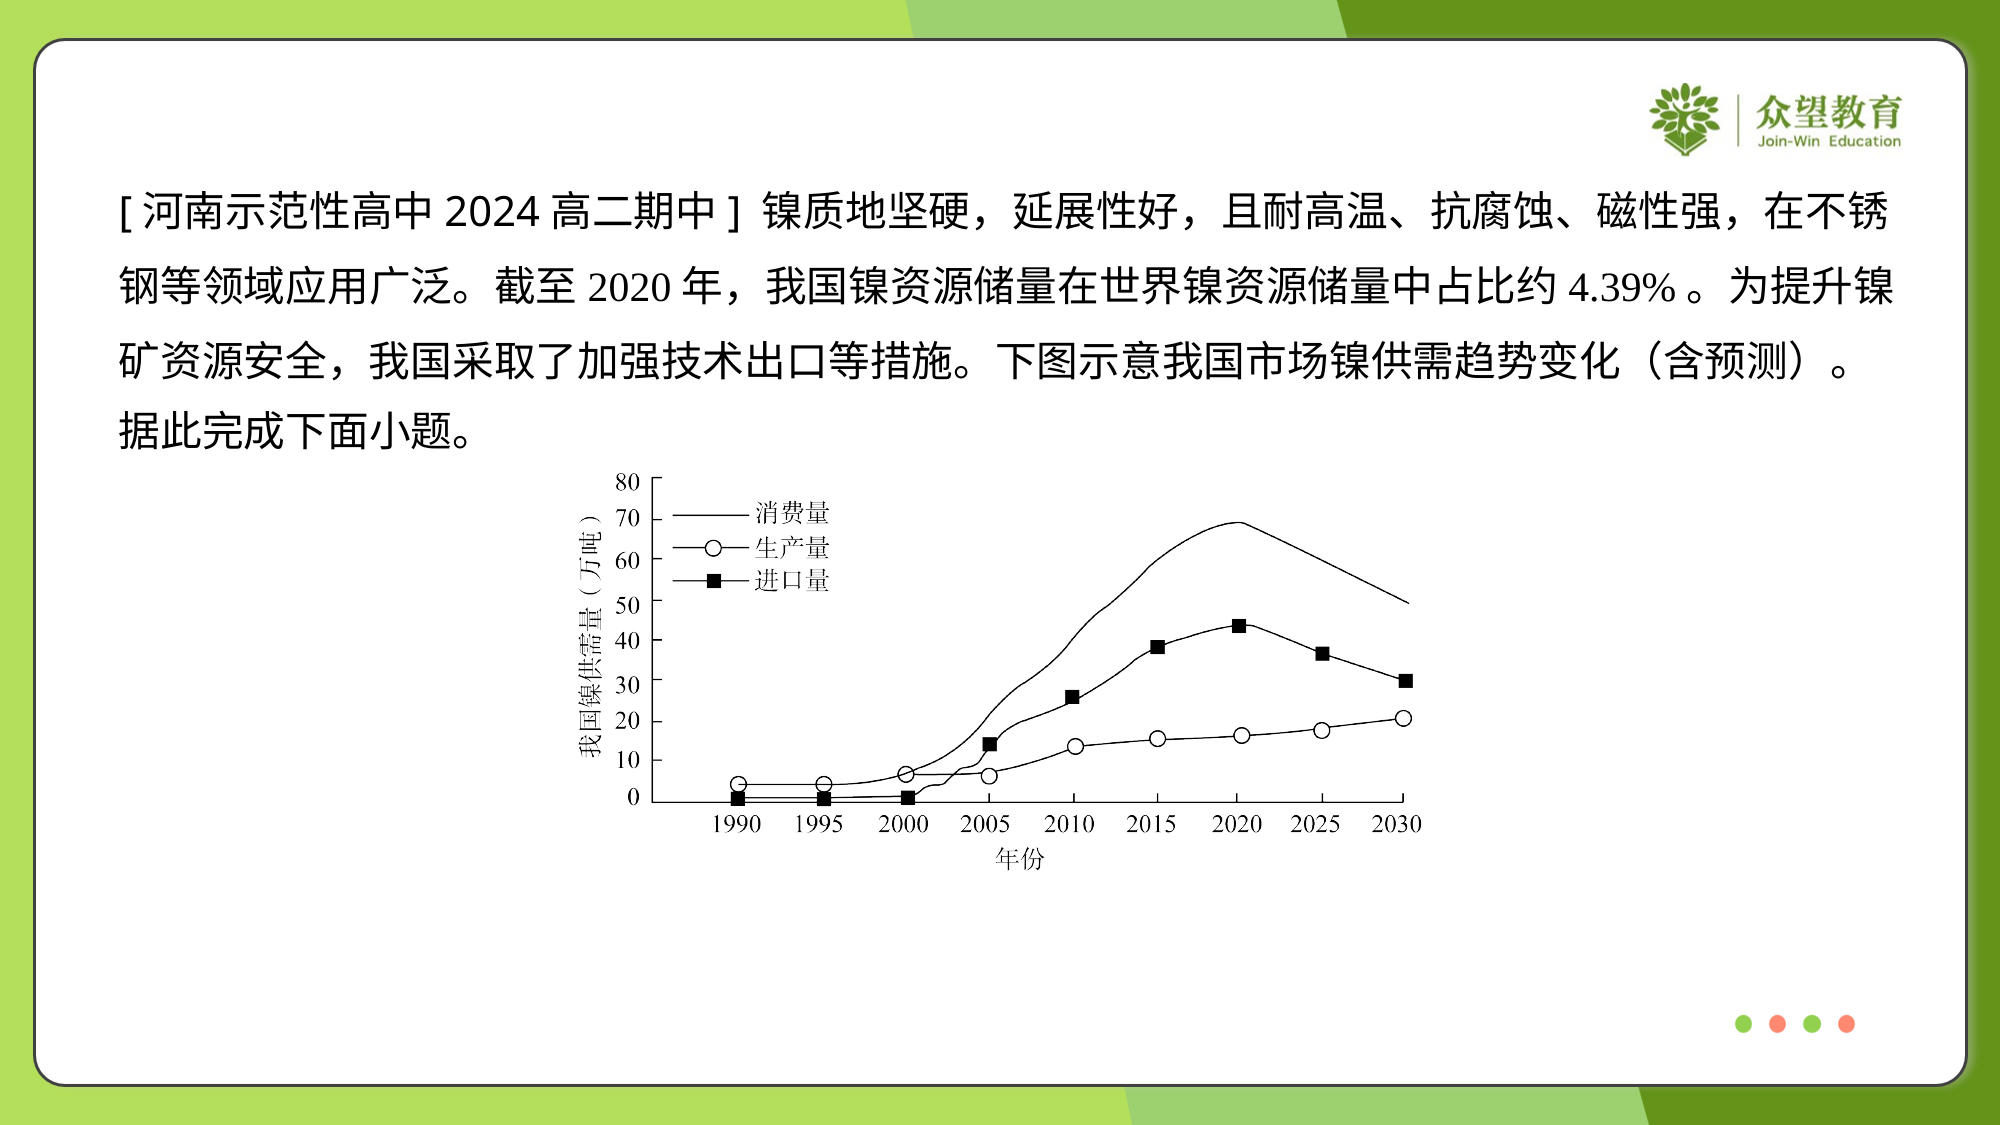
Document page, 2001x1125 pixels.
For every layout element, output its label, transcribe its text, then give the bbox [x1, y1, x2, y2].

picture [0, 0, 2000, 1125]
text_box [河南示范性高中2024高二期中] 镍质地坚硬，延展性好，且耐高温、抗腐蚀、磁性强，在不锈 钢等领域应用广泛。截至2020年，我国镍资源储量在世界镍资源储量中占比约4.39%。为提升镍 矿资源安全，我国采取了加强技术出口等措施。下图示意我国市场镍供需趋势变化（含预测）。 据此完成下面小题。 [118, 159, 1883, 448]
